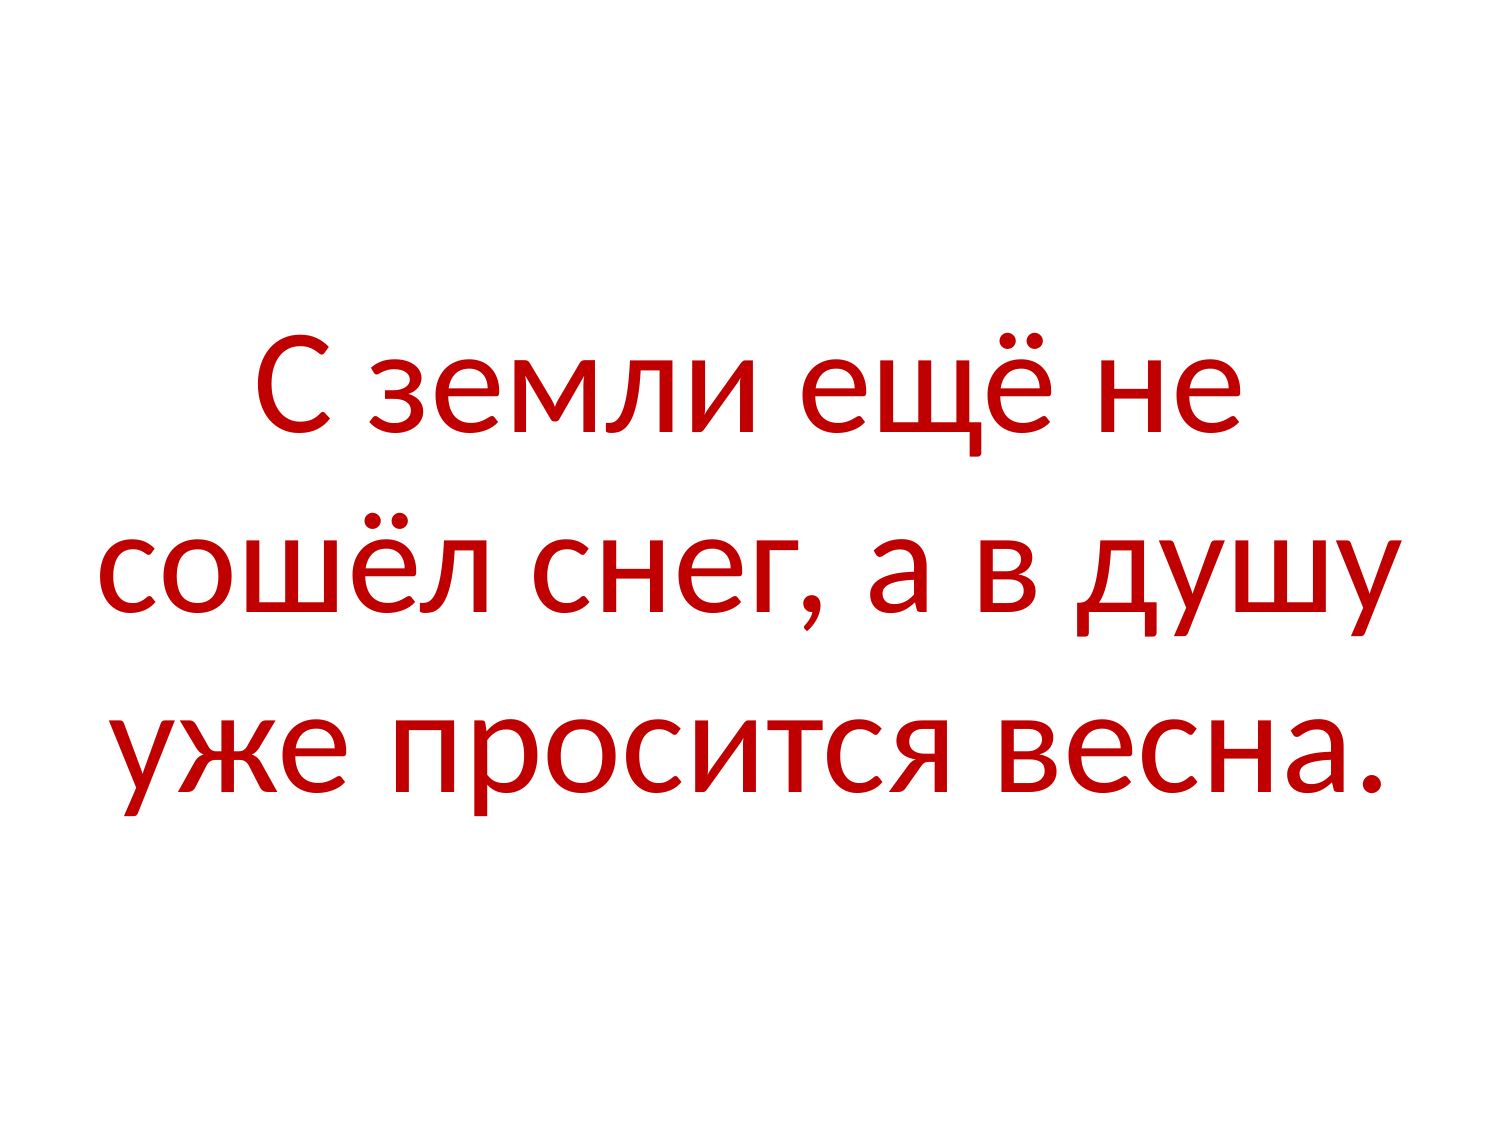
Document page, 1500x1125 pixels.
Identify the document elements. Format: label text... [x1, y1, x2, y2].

title С земли ещё не сошёл снег, а в душу уже просится весна. [75, 0, 1425, 1106]
